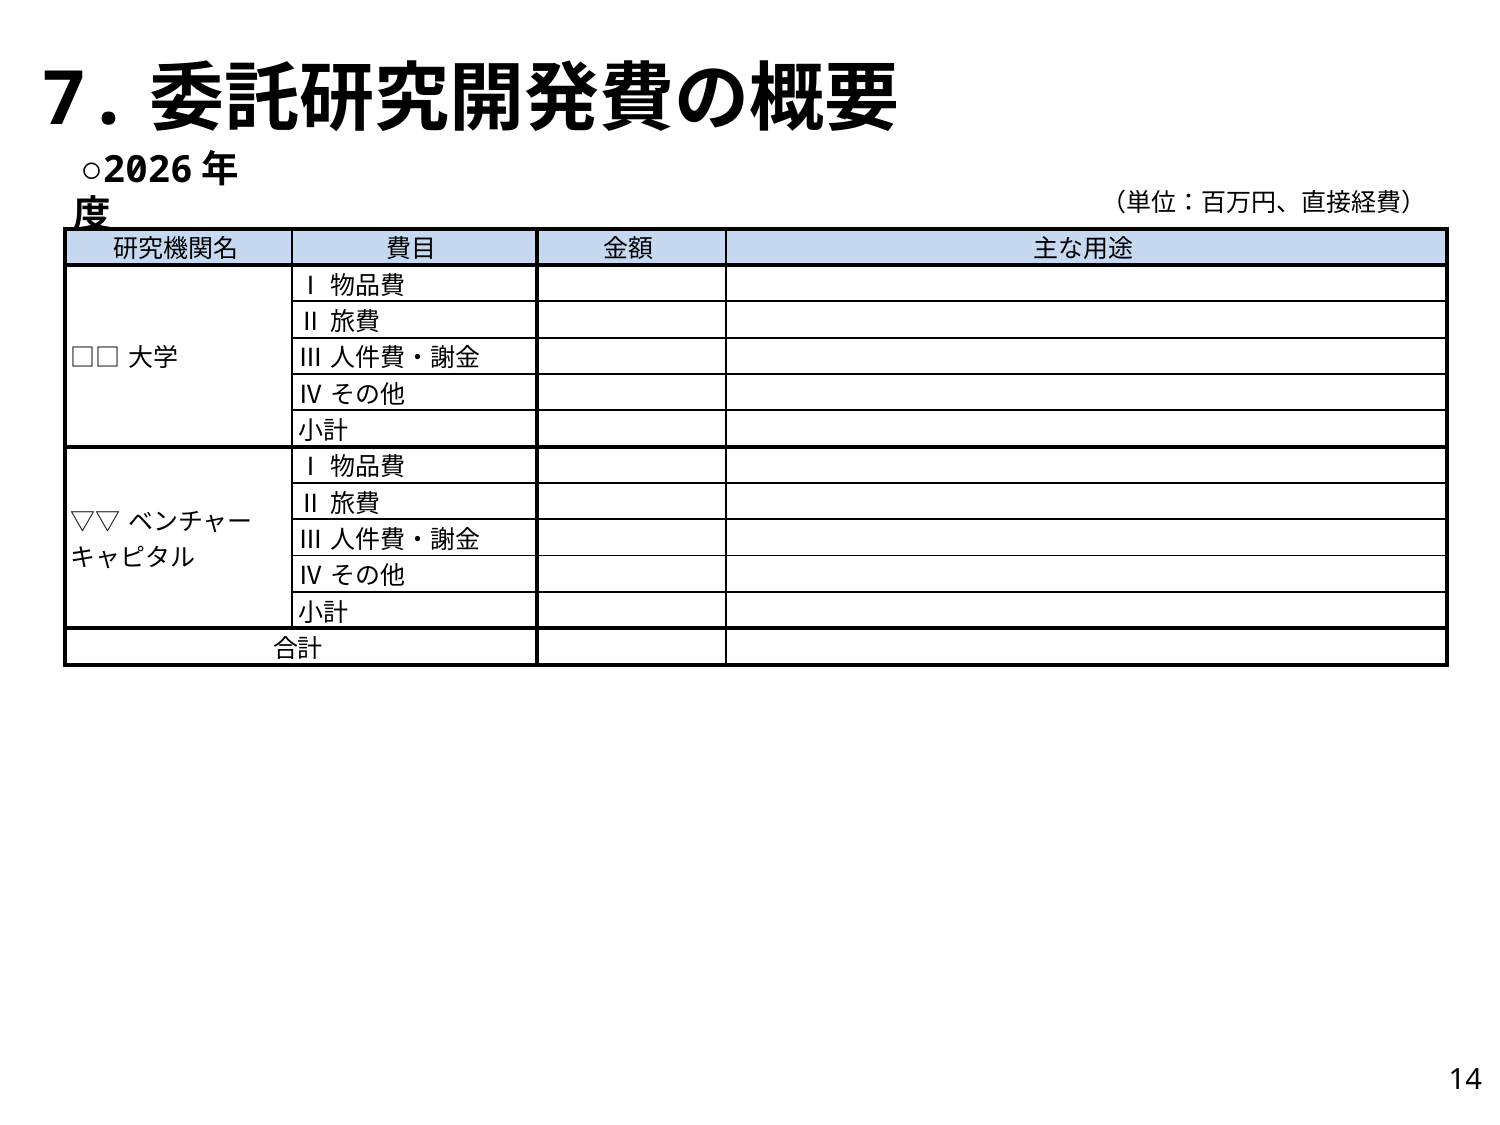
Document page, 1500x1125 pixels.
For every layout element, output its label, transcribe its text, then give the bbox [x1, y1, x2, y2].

table_cell 小計 [293, 593, 535, 626]
table_cell 合計 [67, 630, 535, 663]
table_cell Ⅳその他 [293, 556, 535, 591]
table_cell Ⅱ旅費 [293, 484, 535, 518]
table_cell [539, 593, 725, 626]
table_cell [539, 339, 725, 373]
table_cell Ⅲ人件費・謝金 [293, 520, 535, 555]
table_cell [727, 375, 1445, 409]
table_cell Ⅳその他 [293, 375, 535, 409]
text_box （単位：百万円、直接経費） [1080, 178, 1447, 224]
table_header 費目 [293, 231, 535, 263]
table_cell [727, 520, 1445, 555]
table_header 主な用途 [727, 231, 1445, 263]
table_cell □□大学 [67, 267, 291, 445]
table_cell [539, 449, 725, 482]
table_cell [727, 302, 1445, 337]
table_cell [539, 630, 725, 663]
table_cell [539, 375, 725, 409]
table_cell [539, 520, 725, 555]
table_cell [539, 556, 725, 591]
slide_number 14 [1346, 1051, 1489, 1111]
table_cell Ⅱ旅費 [293, 302, 535, 337]
table_cell [727, 484, 1445, 518]
table_cell [539, 411, 725, 445]
table_cell [727, 339, 1445, 373]
table_cell ▽▽ベンチャーキャピタル [67, 449, 291, 626]
title 7.委託研究開発費の概要 [35, 11, 1465, 178]
table_cell [539, 302, 725, 337]
table_cell 小計 [293, 411, 535, 445]
table_cell [727, 411, 1445, 445]
table_cell Ⅰ物品費 [293, 449, 535, 482]
table_cell [727, 556, 1445, 591]
table_cell Ⅰ物品費 [293, 267, 535, 300]
table_header 研究機関名 [67, 231, 291, 263]
table_header 金額 [539, 231, 725, 263]
table_cell [727, 593, 1445, 626]
table_cell [727, 267, 1445, 300]
text_box ○2026年度 [58, 159, 285, 220]
table_cell [727, 449, 1445, 482]
table_cell [539, 267, 725, 300]
table_cell [539, 484, 725, 518]
table_cell [727, 630, 1445, 663]
table_cell Ⅲ人件費・謝金 [293, 339, 535, 373]
